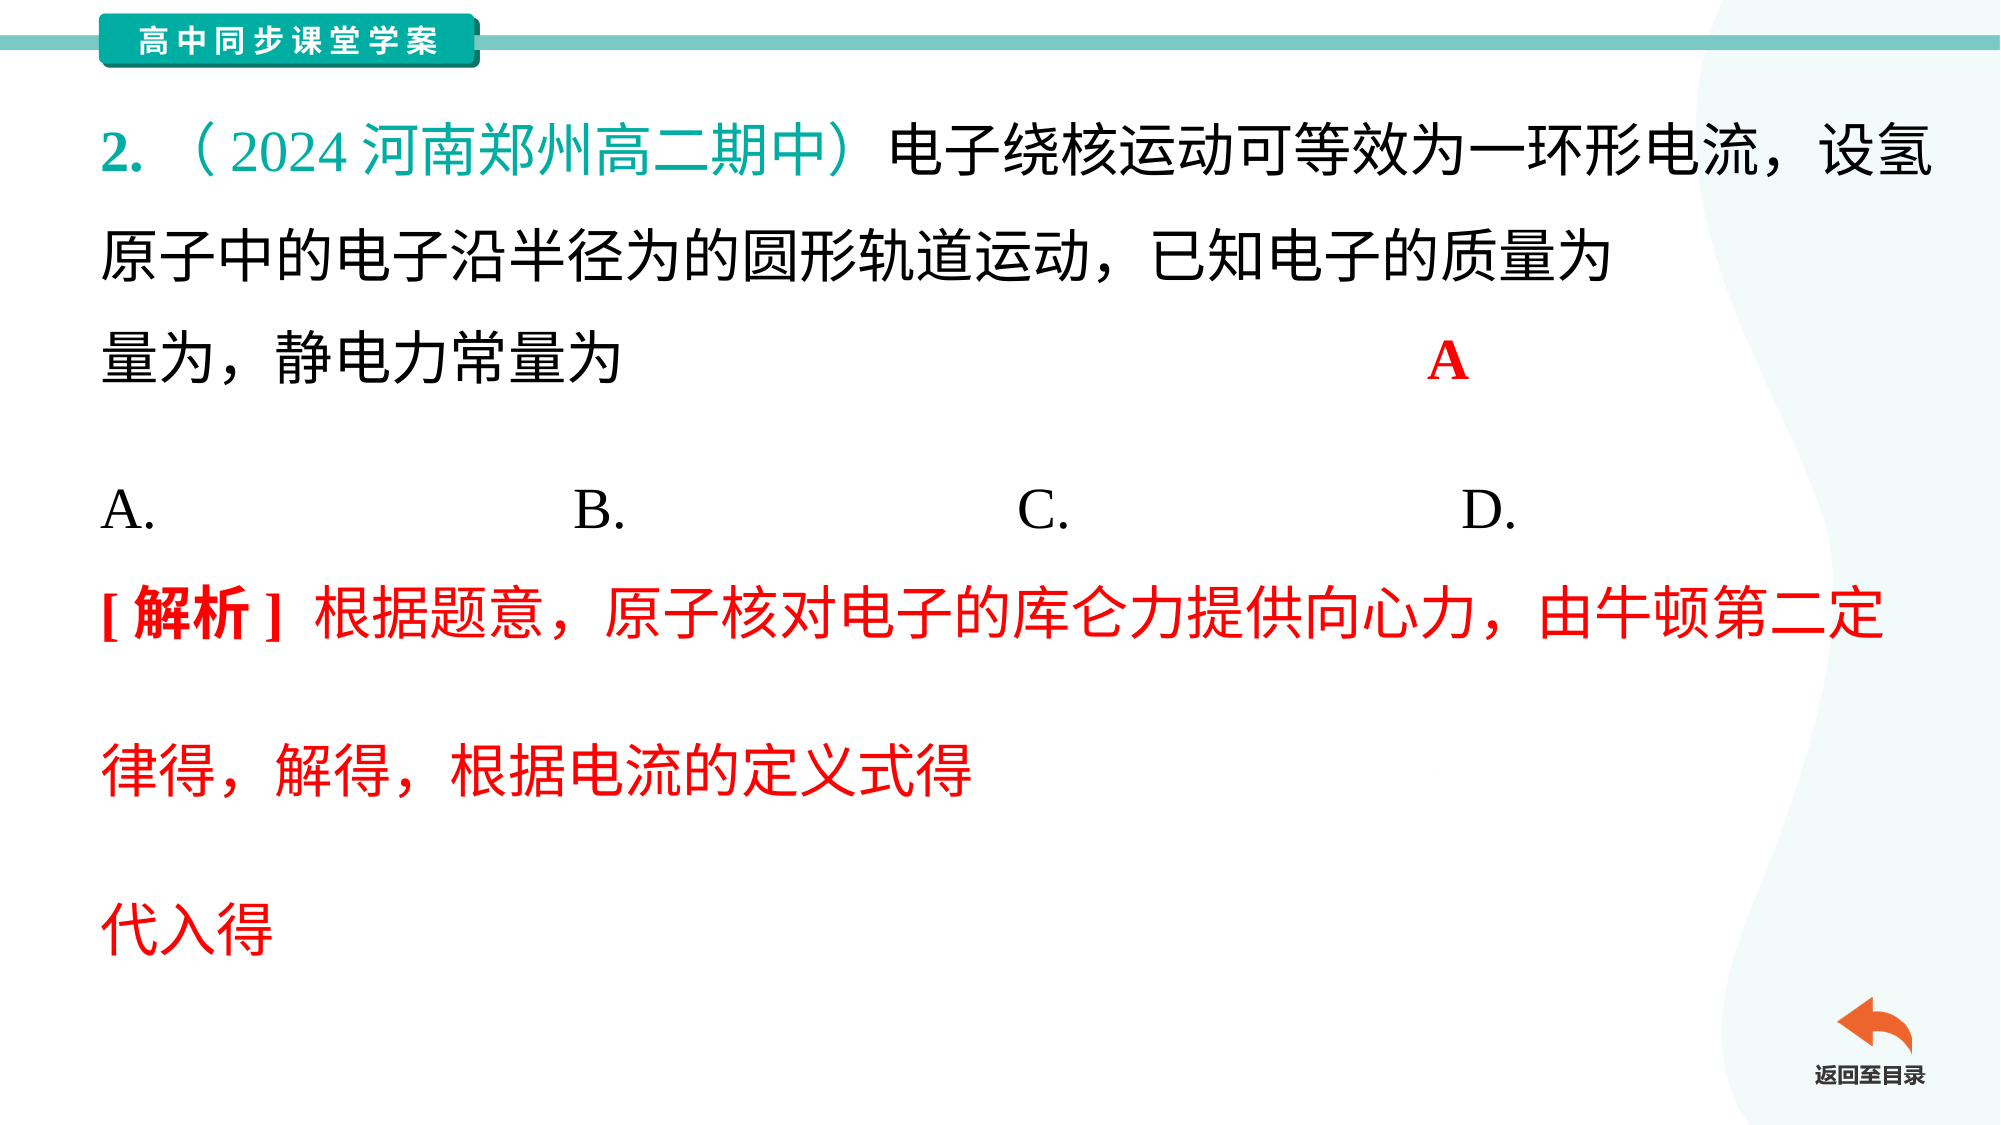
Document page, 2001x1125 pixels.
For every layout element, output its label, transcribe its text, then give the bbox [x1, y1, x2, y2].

picture [0, 0, 2000, 1125]
text_box A [1405, 287, 1491, 381]
